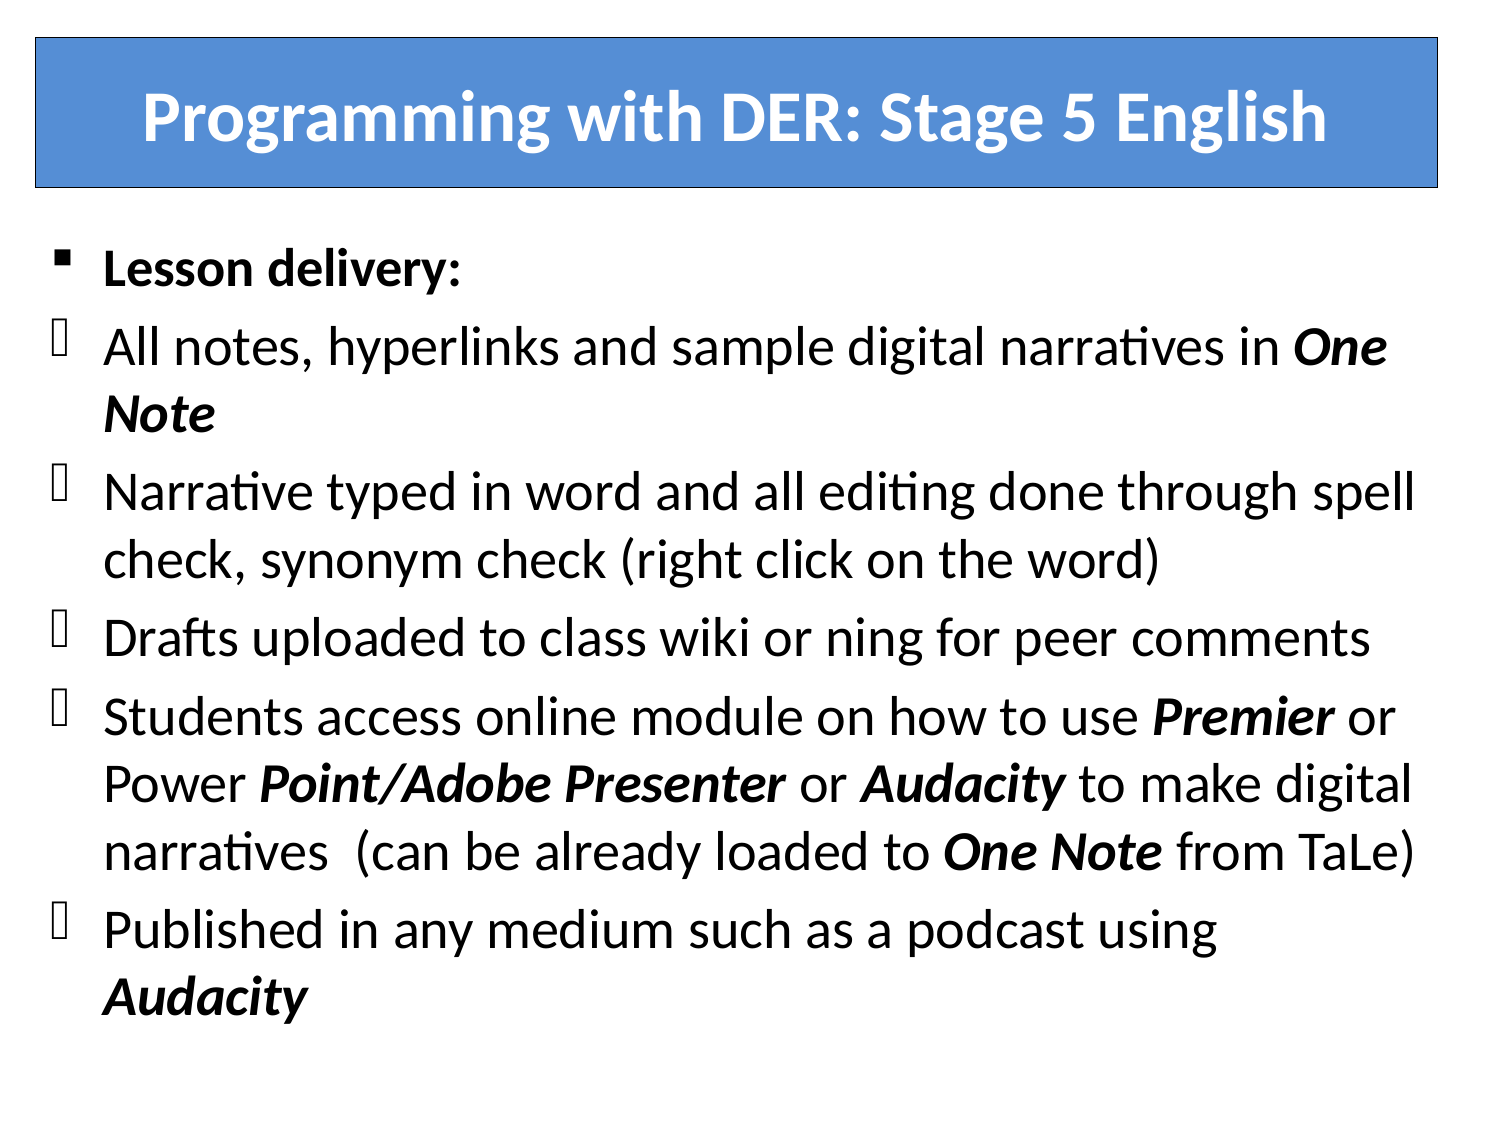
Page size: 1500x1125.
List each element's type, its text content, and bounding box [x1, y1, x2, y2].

title Programming with DER: Stage 5 English [35, 37, 1438, 188]
list Lesson delivery: All notes, hyperlinks and sample digital narratives in One Note Narrative typed in word and all editing done through spell check, synonym check (right click on the word) Drafts uploaded to class wiki or ning for peer comments Students access online module on how to use Premier or Power Point/Adobe Presenter or Audacity to make digital narratives (can be already loaded to One Note from TaLe) Published in any medium such as a podcast using Audacity [35, 224, 1450, 1075]
